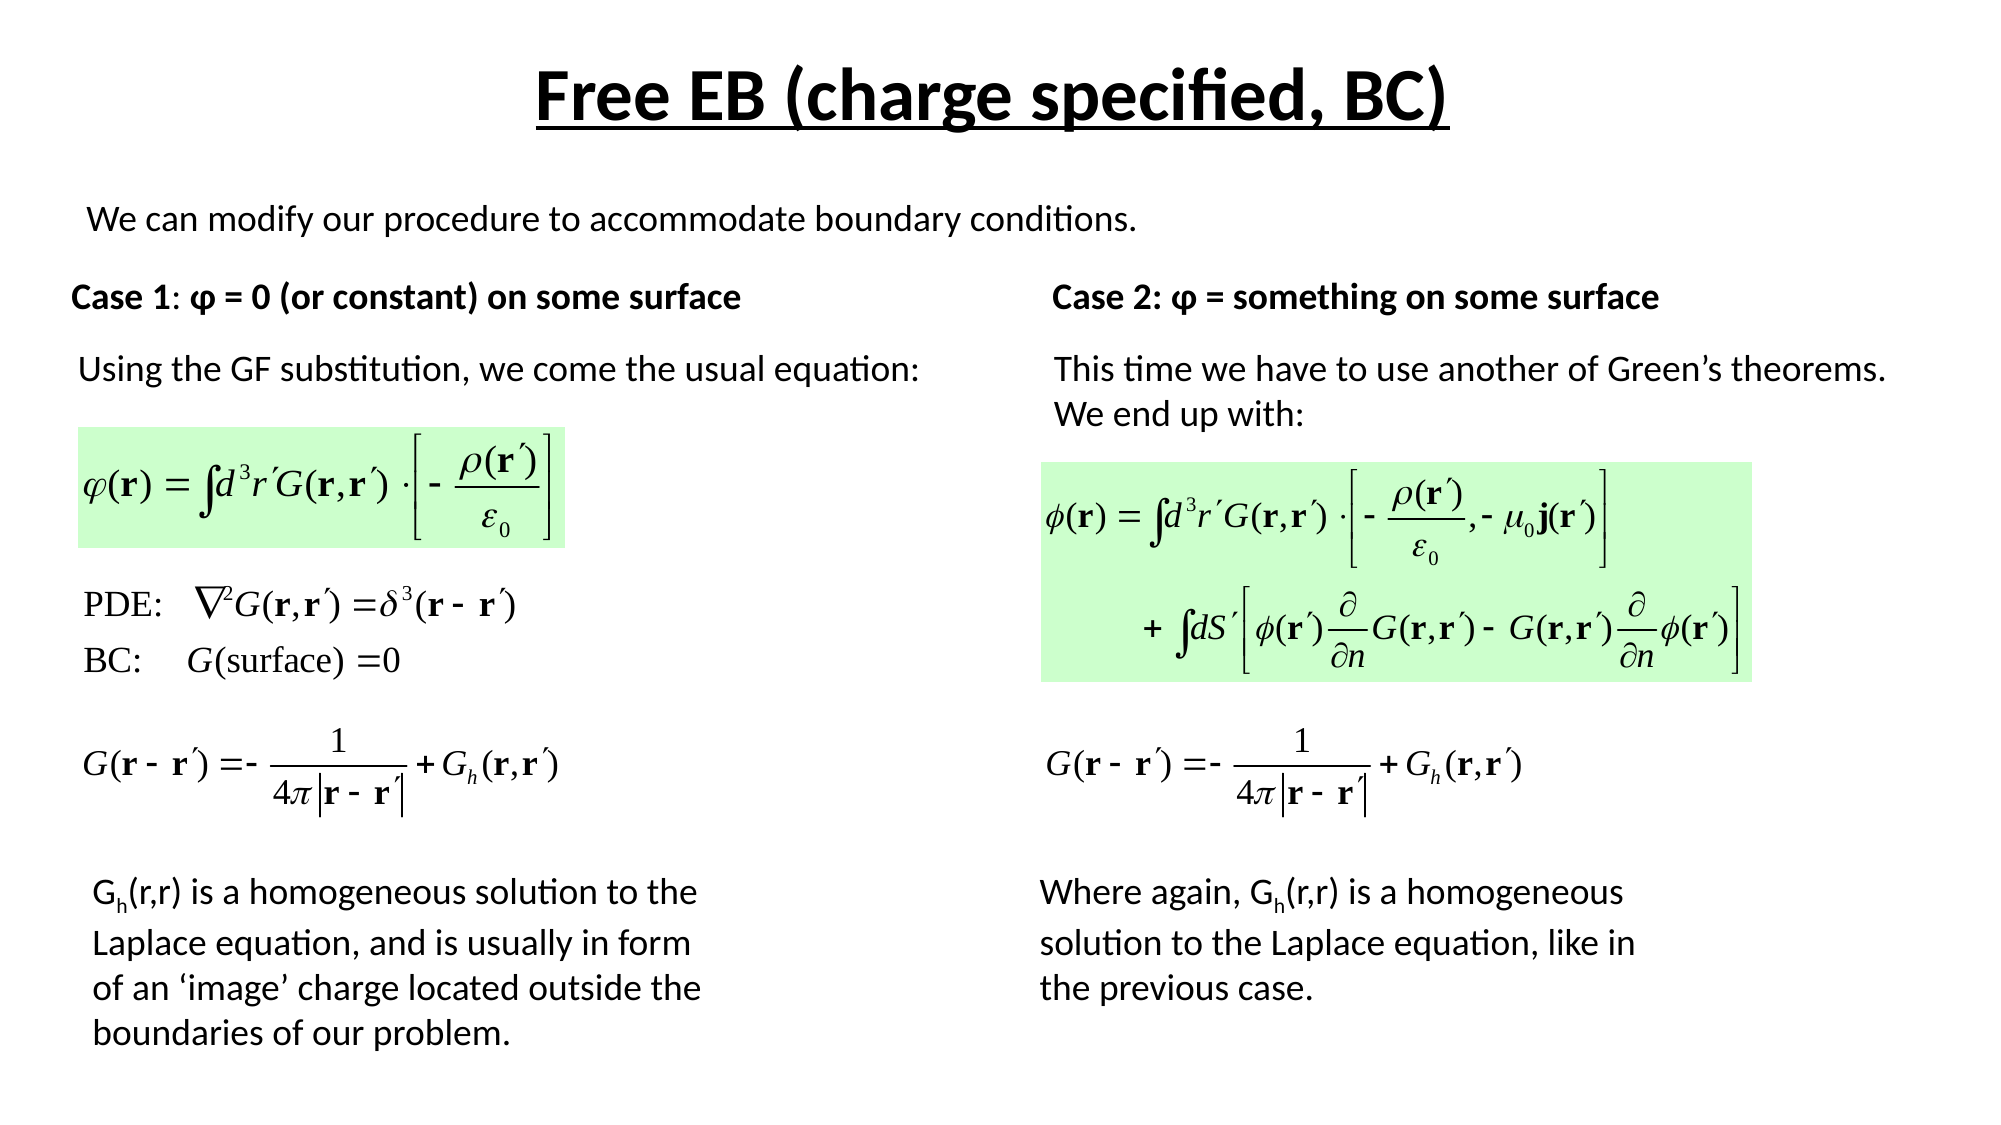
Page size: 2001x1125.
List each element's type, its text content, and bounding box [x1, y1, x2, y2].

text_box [77, 717, 566, 824]
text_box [77, 426, 566, 549]
text_box Case 1: φ = 0 (or constant) on some surface [56, 265, 899, 325]
text_box We can modify our procedure to accommodate boundary conditions. [71, 186, 1171, 247]
text_box Where again, Gh(r,r) is a homogeneous solution to the Laplace equation, like in the previous case. [1024, 859, 1682, 1016]
text_box Using the GF substitution, we come the usual equation: [63, 337, 937, 397]
text_box Gh(r,r) is a homogeneous solution to the Laplace equation, and is usually in form of an ‘image’ charge located outside the boundaries of our problem. [77, 859, 735, 1061]
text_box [1041, 461, 1753, 682]
title Free EB (charge specified, BC) [477, 30, 1508, 145]
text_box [1041, 717, 1529, 824]
text_box Case 2: φ = something on some surface [1037, 265, 1880, 325]
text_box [77, 576, 525, 688]
text_box This time we have to use another of Green’s theorems. We end up with: [1038, 337, 1923, 442]
